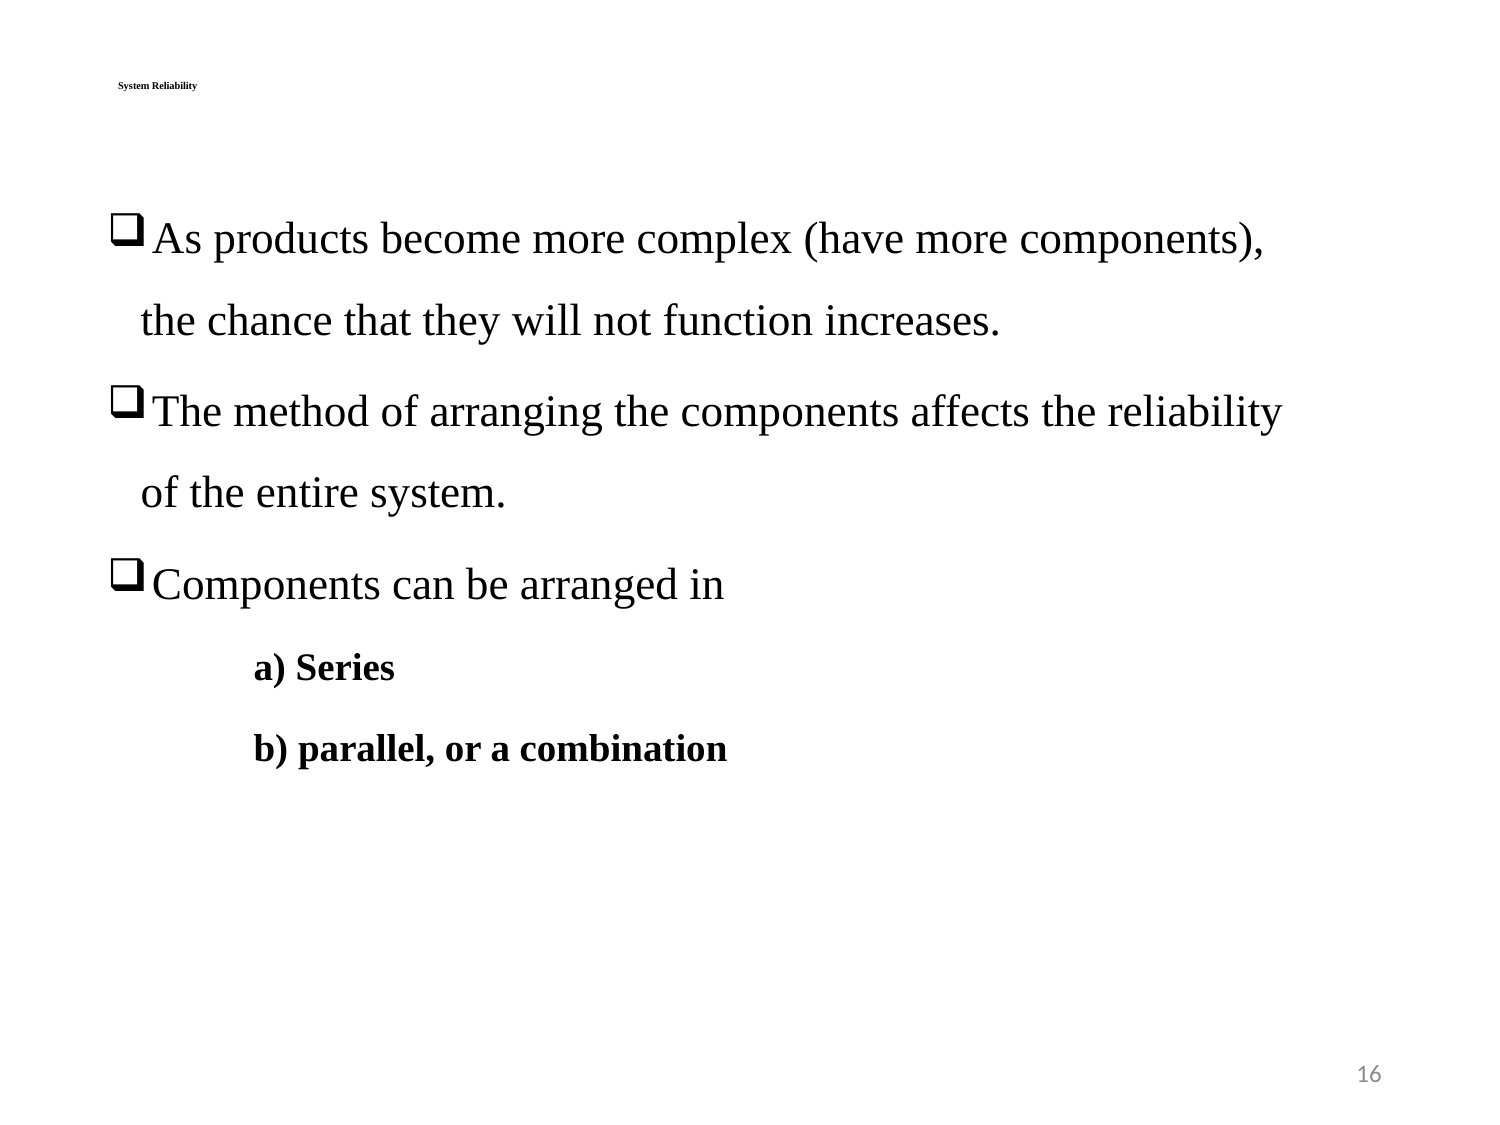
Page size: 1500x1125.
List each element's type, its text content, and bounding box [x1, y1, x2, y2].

list As products become more complex (have more components), the chance that they will not function increases. The method of arranging the components affects the reliability of the entire system. Components can be arranged in a) Series b) parallel, or a combination [92, 173, 1500, 1043]
slide_number 16 [1059, 1042, 1397, 1103]
title System Reliability [103, 40, 1397, 134]
